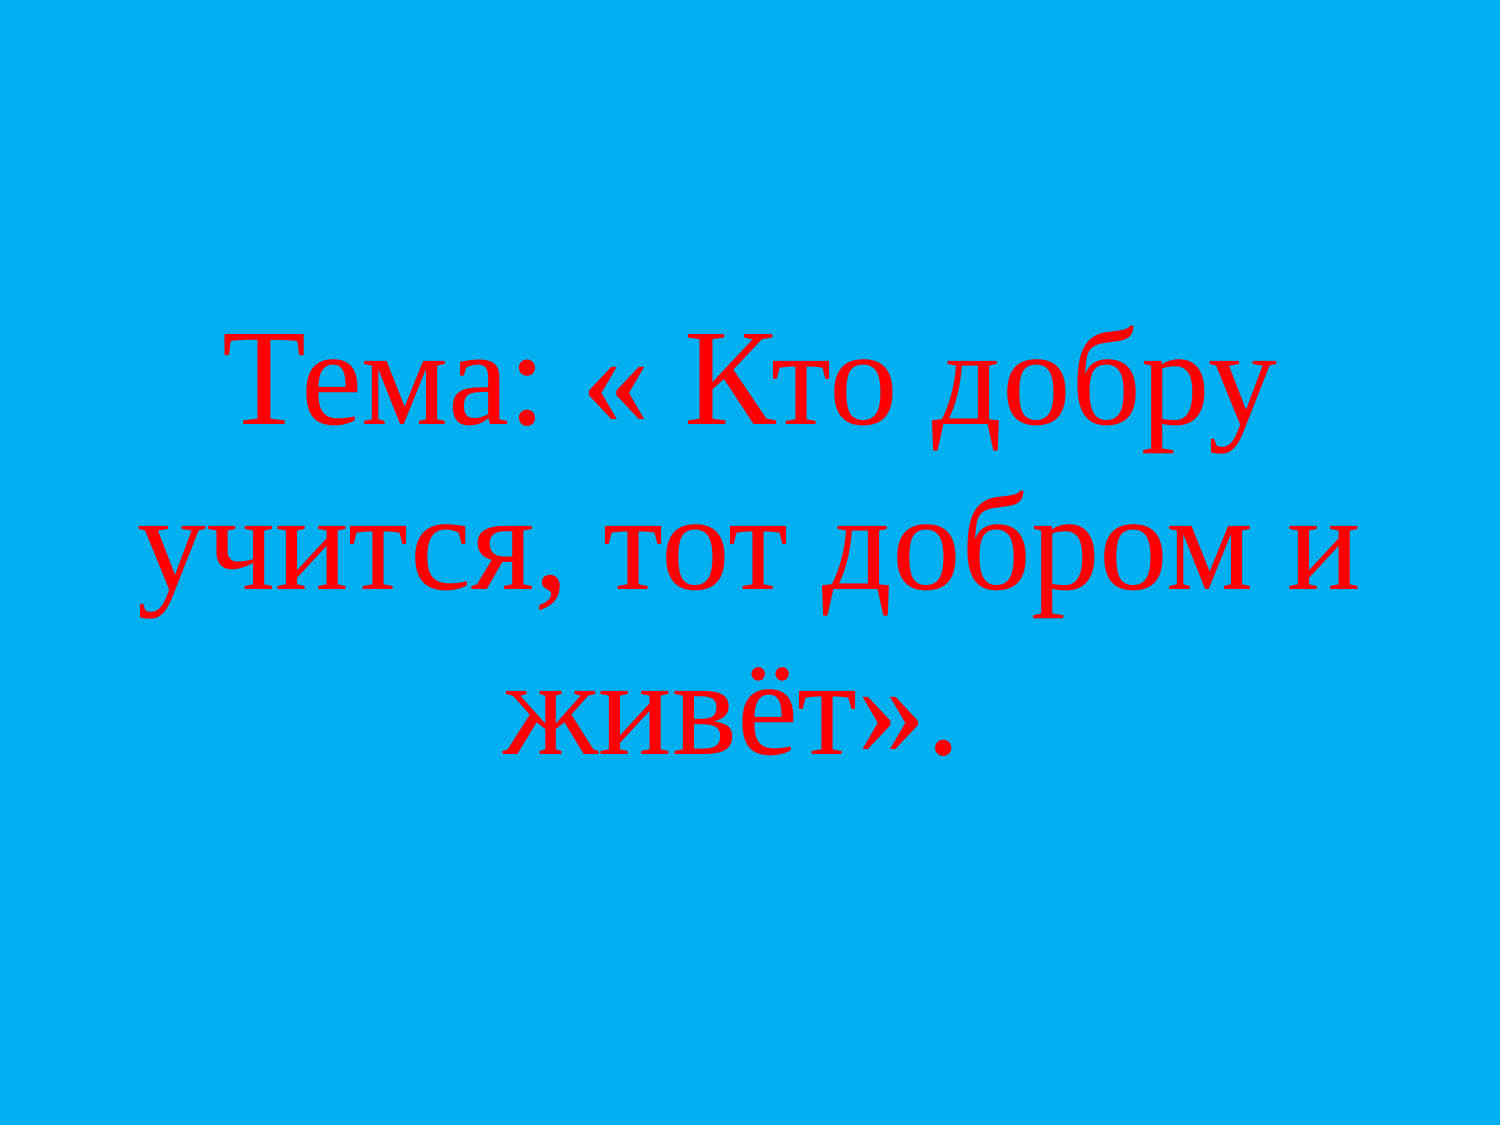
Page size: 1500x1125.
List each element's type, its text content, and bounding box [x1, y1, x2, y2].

title Тема: « Кто добру учится, тот добром и живёт». [75, 45, 1425, 1024]
